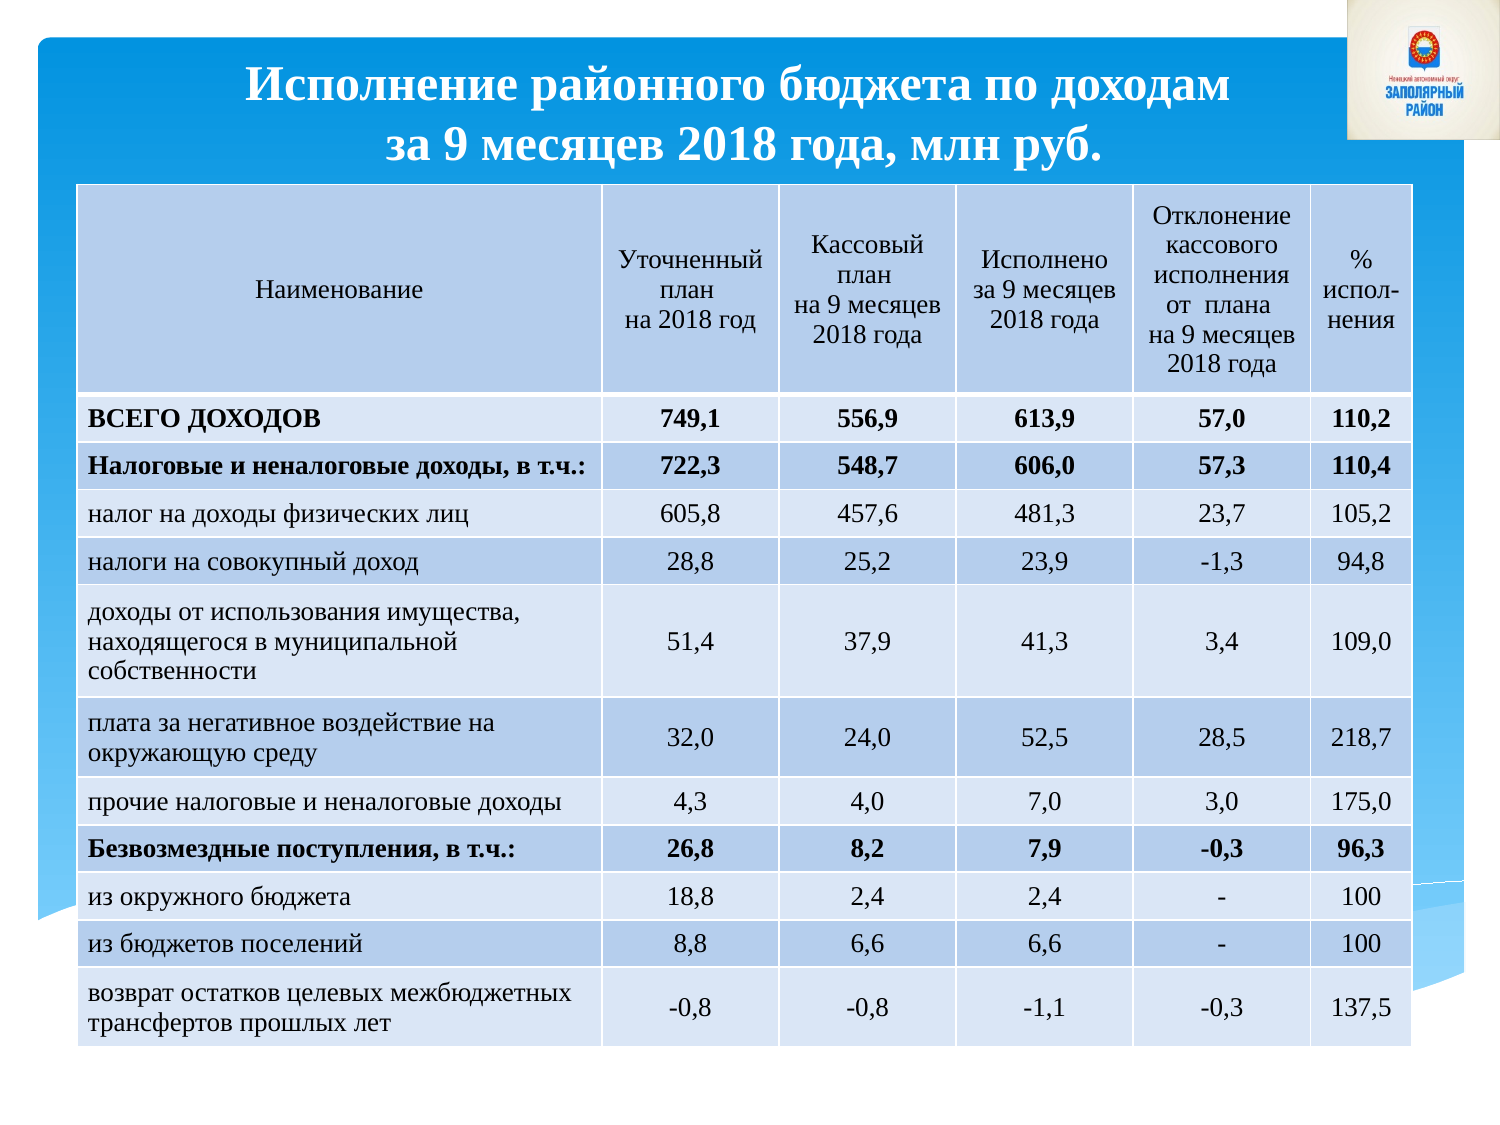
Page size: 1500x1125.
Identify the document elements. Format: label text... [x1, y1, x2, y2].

table_header Кассовый план на 9 месяцев 2018 года [780, 185, 955, 392]
table_header Наименование [78, 185, 601, 392]
table_cell 8,2 [780, 826, 955, 871]
table_cell 57,3 [1134, 443, 1310, 489]
table_cell 6,6 [780, 921, 955, 966]
table_cell -0,8 [603, 968, 778, 1046]
table_cell возврат остатков целевых межбюджетных трансфертов прошлых лет [78, 968, 601, 1046]
table_cell 51,4 [603, 585, 778, 696]
table_cell 94,8 [1311, 538, 1411, 584]
table_cell 23,7 [1134, 490, 1310, 536]
table_cell -0,3 [1134, 826, 1310, 871]
table_cell 7,0 [957, 778, 1132, 824]
table_cell 605,8 [603, 490, 778, 536]
table_cell 28,5 [1134, 698, 1310, 776]
picture [1347, 0, 1500, 140]
table_cell 28,8 [603, 538, 778, 584]
table_cell 32,0 [603, 698, 778, 776]
table_header Уточненный план на 2018 год [603, 185, 778, 392]
table_cell 24,0 [780, 698, 955, 776]
table_cell 109,0 [1311, 585, 1411, 696]
table_cell 613,9 [957, 397, 1132, 441]
table_cell 105,2 [1311, 490, 1411, 536]
table_cell ВСЕГО ДОХОДОВ [78, 397, 601, 441]
table_cell 3,0 [1134, 778, 1310, 824]
table_cell 7,9 [957, 826, 1132, 871]
table_cell Налоговые и неналоговые доходы, в т.ч.: [78, 443, 601, 489]
table_cell -1,3 [1134, 538, 1310, 584]
table_cell доходы от использования имущества, находящегося в муниципальной собственности [78, 585, 601, 696]
table_cell 52,5 [957, 698, 1132, 776]
table_cell 110,2 [1311, 397, 1411, 441]
table_cell 556,9 [780, 397, 955, 441]
table_cell 100 [1311, 873, 1411, 919]
table_cell налоги на совокупный доход [78, 538, 601, 584]
table_cell 606,0 [957, 443, 1132, 489]
table_cell Безвозмездные поступления, в т.ч.: [78, 826, 601, 871]
table_cell 4,3 [603, 778, 778, 824]
table_cell 100 [1311, 921, 1411, 966]
table_cell 23,9 [957, 538, 1132, 584]
table_cell - [1134, 921, 1310, 966]
table_cell из бюджетов поселений [78, 921, 601, 966]
table_cell 96,3 [1311, 826, 1411, 871]
table_cell 2,4 [780, 873, 955, 919]
table_cell 2,4 [957, 873, 1132, 919]
table_cell 749,1 [603, 397, 778, 441]
table_header Исполнено за 9 месяцев 2018 года [957, 185, 1132, 392]
table_cell -0,8 [780, 968, 955, 1046]
table_cell 110,4 [1311, 443, 1411, 489]
table_header Отклонение кассового исполнения от плана на 9 месяцев 2018 года [1134, 185, 1310, 392]
table_cell 218,7 [1311, 698, 1411, 776]
table_cell из окружного бюджета [78, 873, 601, 919]
table_cell 481,3 [957, 490, 1132, 536]
table_cell 37,9 [780, 585, 955, 696]
table_cell 548,7 [780, 443, 955, 489]
table_cell -0,3 [1134, 968, 1310, 1046]
table_cell 4,0 [780, 778, 955, 824]
table_cell налог на доходы физических лиц [78, 490, 601, 536]
table_cell 3,4 [1134, 585, 1310, 696]
table_cell 41,3 [957, 585, 1132, 696]
table_cell 26,8 [603, 826, 778, 871]
table_cell 8,8 [603, 921, 778, 966]
table_header % испол-нения [1311, 185, 1411, 392]
table_cell 25,2 [780, 538, 955, 584]
table_cell 457,6 [780, 490, 955, 536]
table_cell - [1134, 873, 1310, 919]
table_cell 722,3 [603, 443, 778, 489]
table_cell 137,5 [1311, 968, 1411, 1046]
table_cell 18,8 [603, 873, 778, 919]
table_cell прочие налоговые и неналоговые доходы [78, 778, 601, 824]
table_cell 57,0 [1134, 397, 1310, 441]
table_cell 6,6 [957, 921, 1132, 966]
table_cell -1,1 [957, 968, 1132, 1046]
table_cell плата за негативное воздействие на окружающую среду [78, 698, 601, 776]
text_box Исполнение районного бюджета по доходам за 9 месяцев 2018 года, млн руб. [76, 43, 1412, 179]
table_cell 175,0 [1311, 778, 1411, 824]
